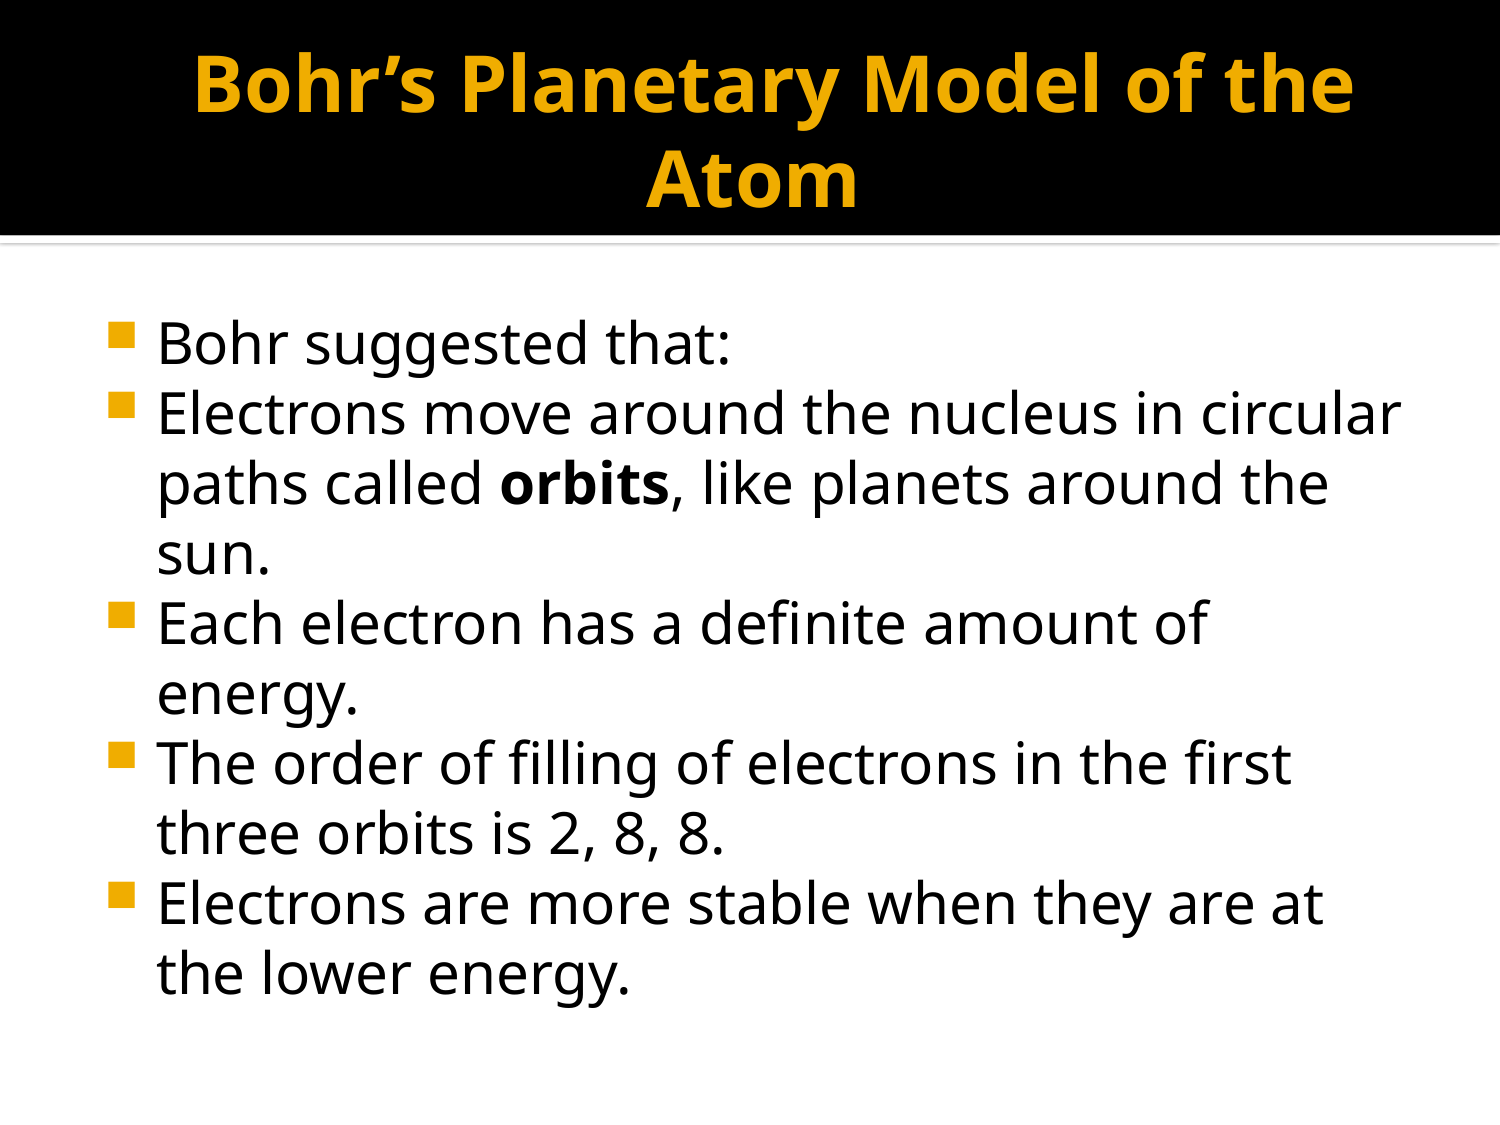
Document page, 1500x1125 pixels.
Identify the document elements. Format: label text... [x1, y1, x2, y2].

list Bohr suggested that: Electrons move around the nucleus in circular paths called orbits, like planets around the sun. Each electron has a definite amount of energy. The order of filling of electrons in the first three orbits is 2, 8, 8. Electrons are more stable when they are at the lower energy. [75, 291, 1425, 1050]
title Bohr’s Planetary Model of the Atom [75, 25, 1425, 231]
